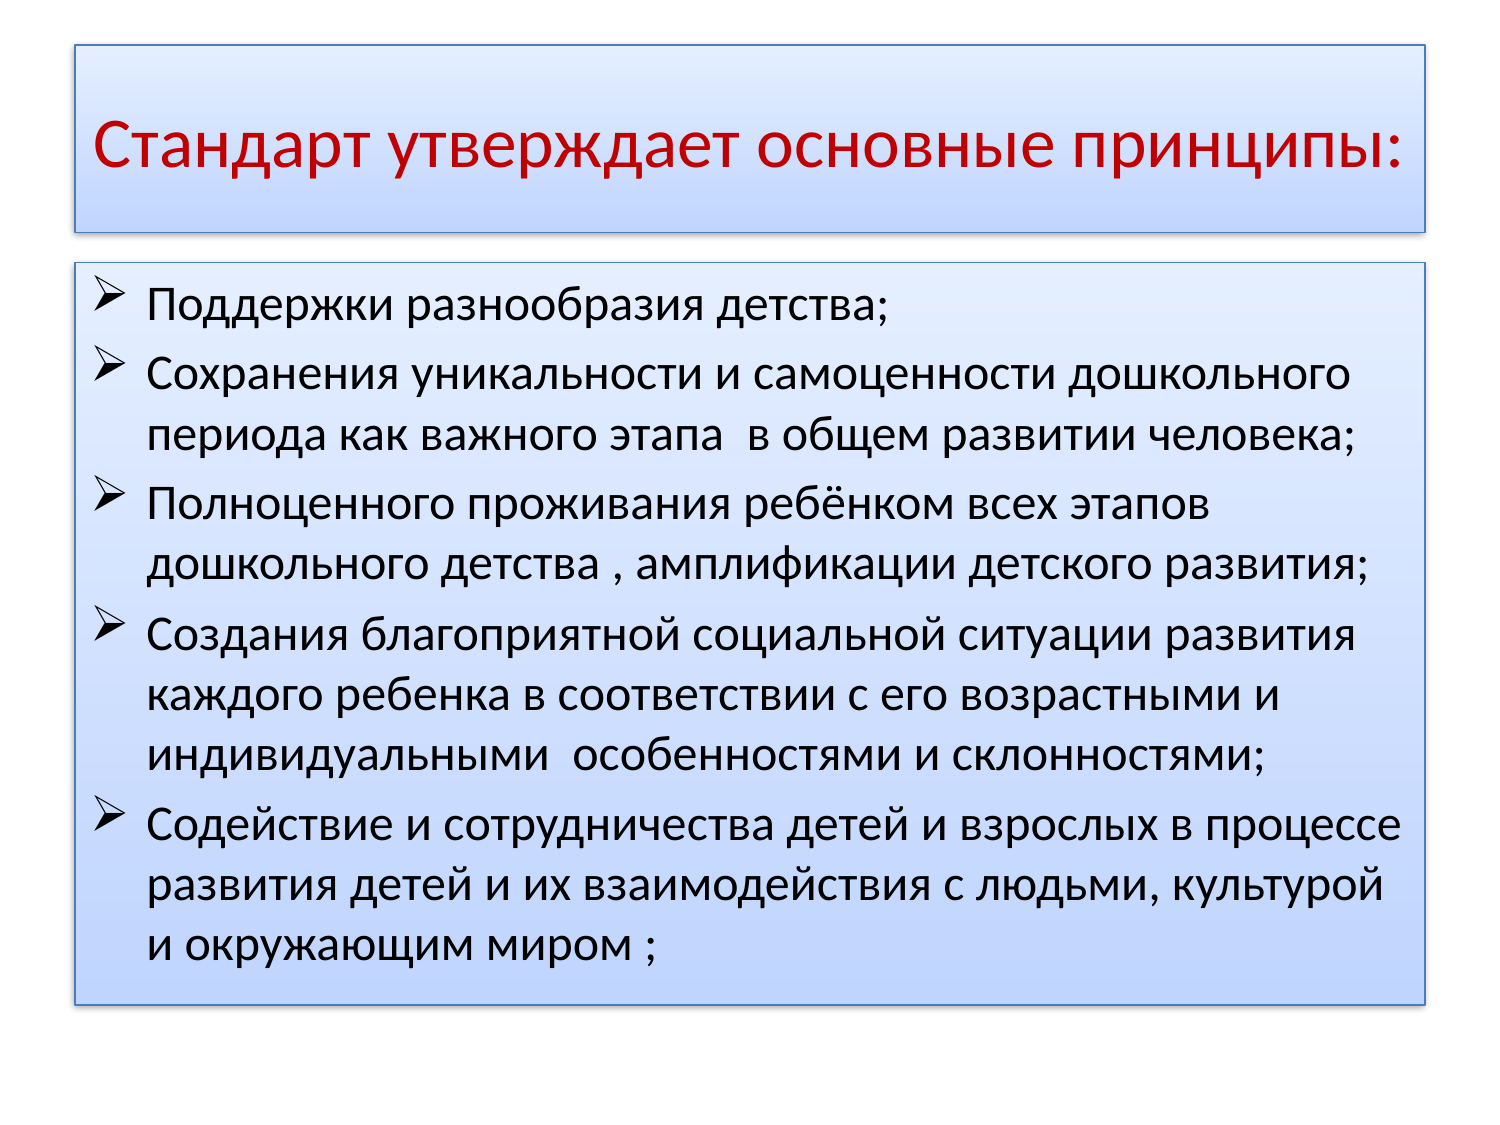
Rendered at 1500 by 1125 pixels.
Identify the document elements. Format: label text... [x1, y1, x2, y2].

title Стандарт утверждает основные принципы: [74, 44, 1426, 233]
list Поддержки разнообразия детства; Сохранения уникальности и самоценности дошкольного периода как важного этапа в общем развитии человека; Полноценного проживания ребёнком всех этапов дошкольного детства , амплификации детского развития; Создания благоприятной социальной ситуации развития каждого ребенка в соответствии с его возрастными и индивидуальными особенностями и склонностями; Содействие и сотрудничества детей и взрослых в процессе развития детей и их взаимодействия с людьми, культурой и окружающим миром ; [74, 262, 1426, 1006]
